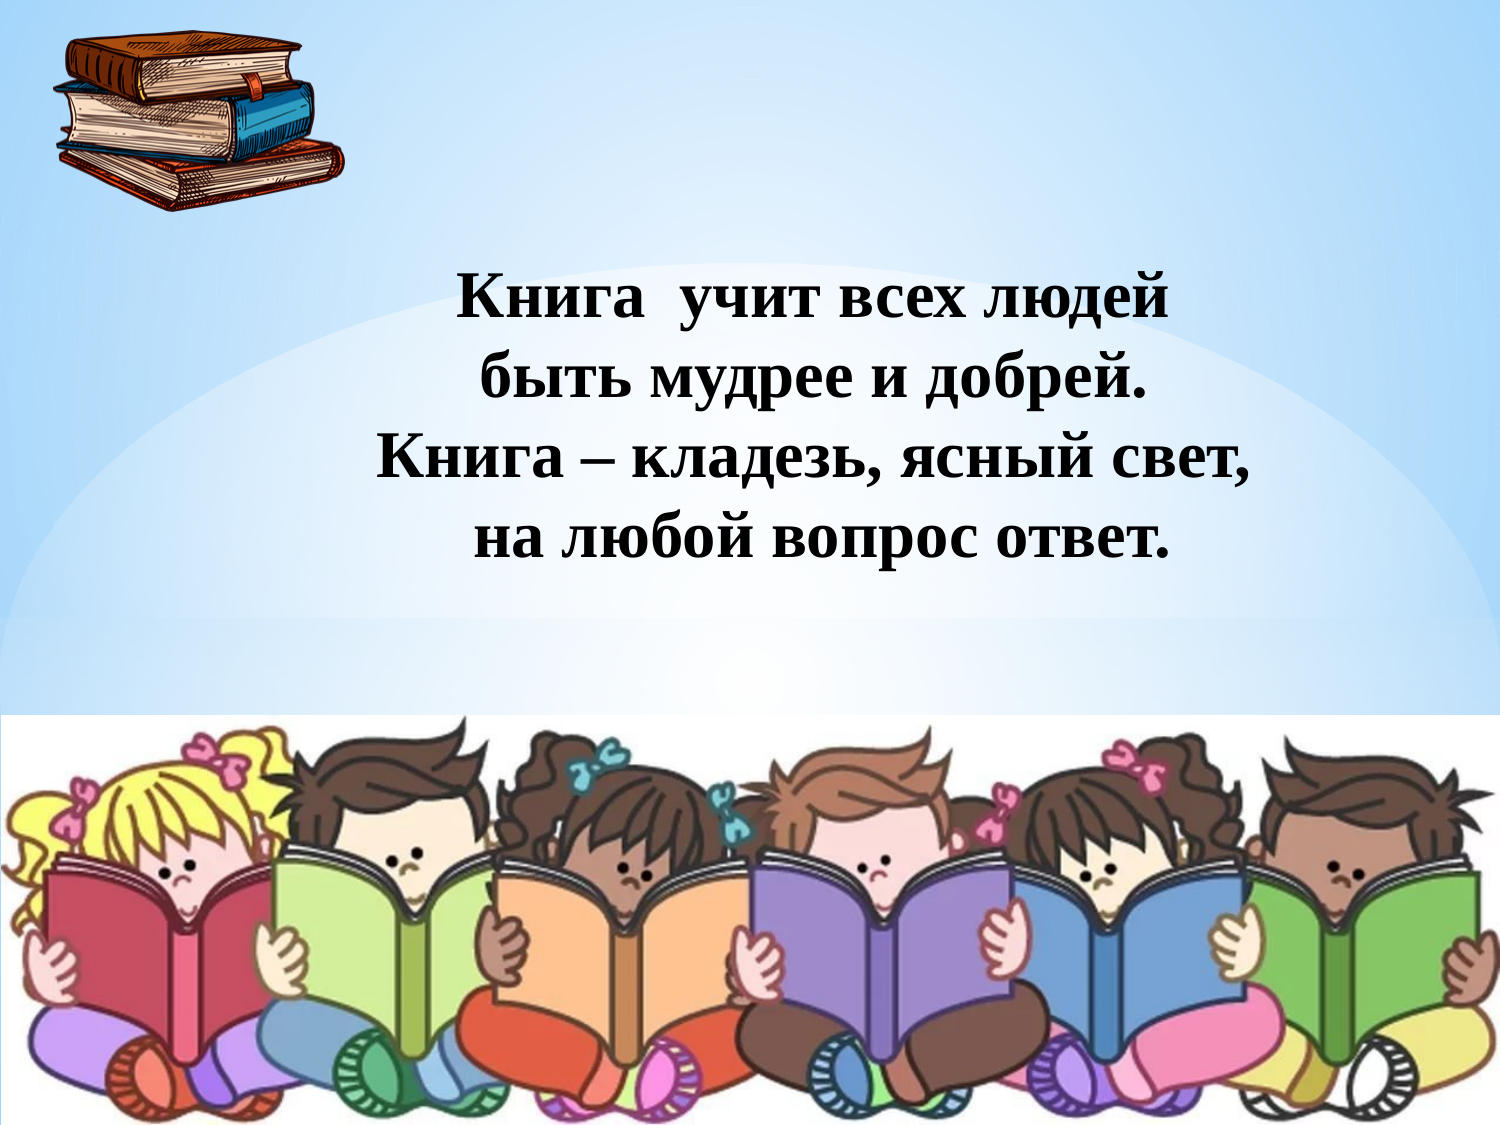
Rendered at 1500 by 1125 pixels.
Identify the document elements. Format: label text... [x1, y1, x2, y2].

picture [1, 714, 1500, 1125]
picture [52, 30, 346, 213]
text_box Книга учит всех людей быть мудрее и добрей. Книга – кладезь, ясный свет, на любой вопрос ответ. [301, 243, 1344, 579]
